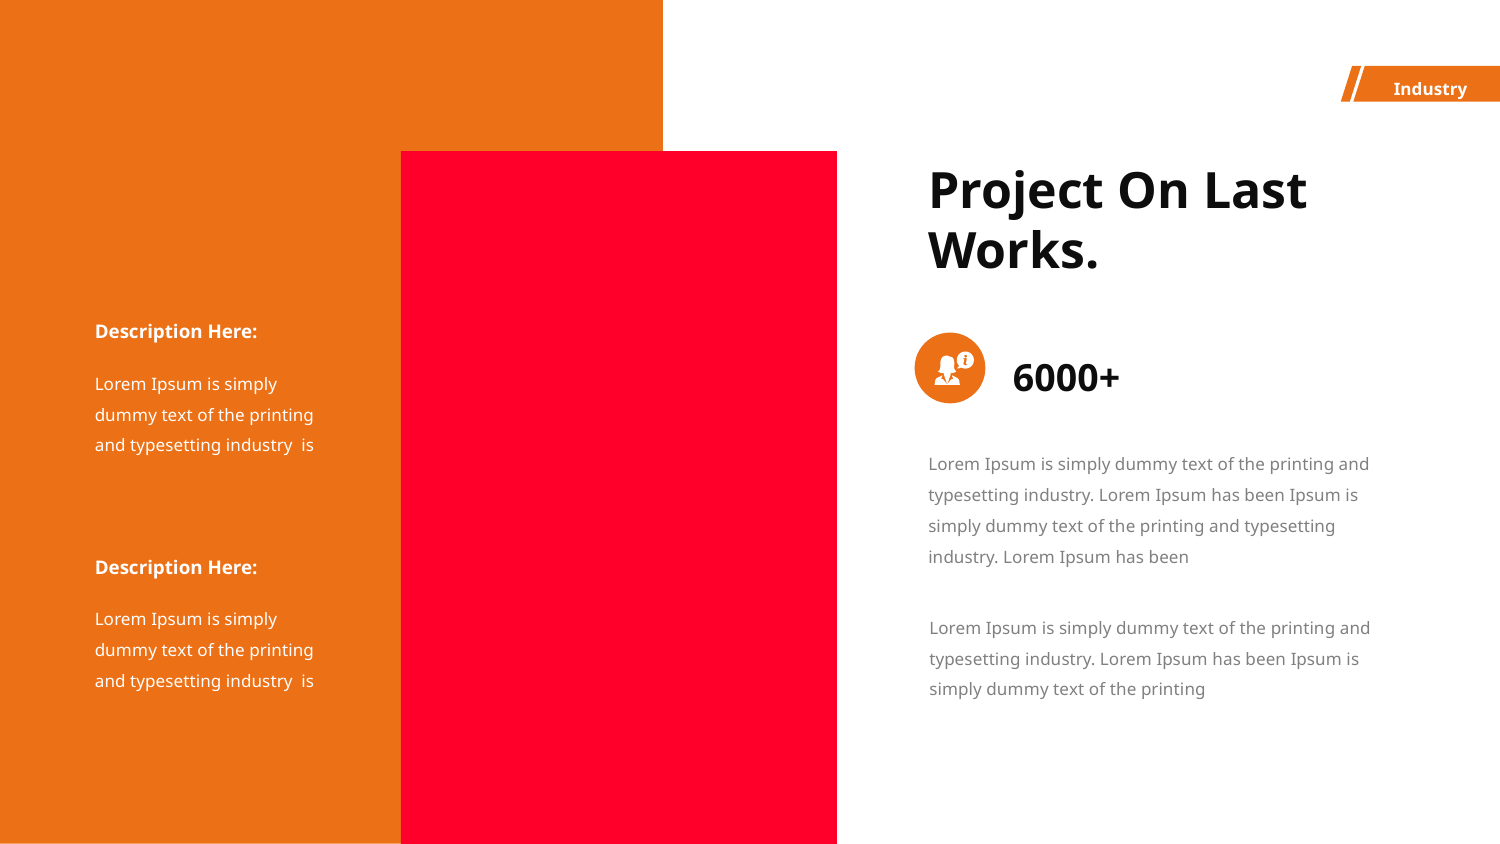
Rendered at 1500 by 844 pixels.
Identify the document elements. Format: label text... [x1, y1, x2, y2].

text_box Lorem Ipsum is simply dummy text of the printing and typesetting industry is [80, 590, 331, 699]
text_box 6000+ [998, 346, 1200, 407]
text_box Description Here: [80, 548, 400, 586]
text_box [1340, 65, 1500, 107]
text_box Project On Last Works. [913, 151, 1402, 286]
text_box Lorem Ipsum is simply dummy text of the printing and typesetting industry is [80, 355, 331, 463]
text_box Description Here: [80, 312, 400, 351]
picture [400, 151, 837, 844]
text_box Lorem Ipsum is simply dummy text of the printing and typesetting industry. Lorem Ipsum has been Ipsum is simply dummy text of the printing [914, 599, 1403, 707]
text_box [913, 331, 987, 405]
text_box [934, 351, 974, 385]
text_box Lorem Ipsum is simply dummy text of the printing and typesetting industry. Lorem Ipsum has been Ipsum is simply dummy text of the printing and typesetting industry. Lorem Ipsum has been [913, 435, 1402, 575]
